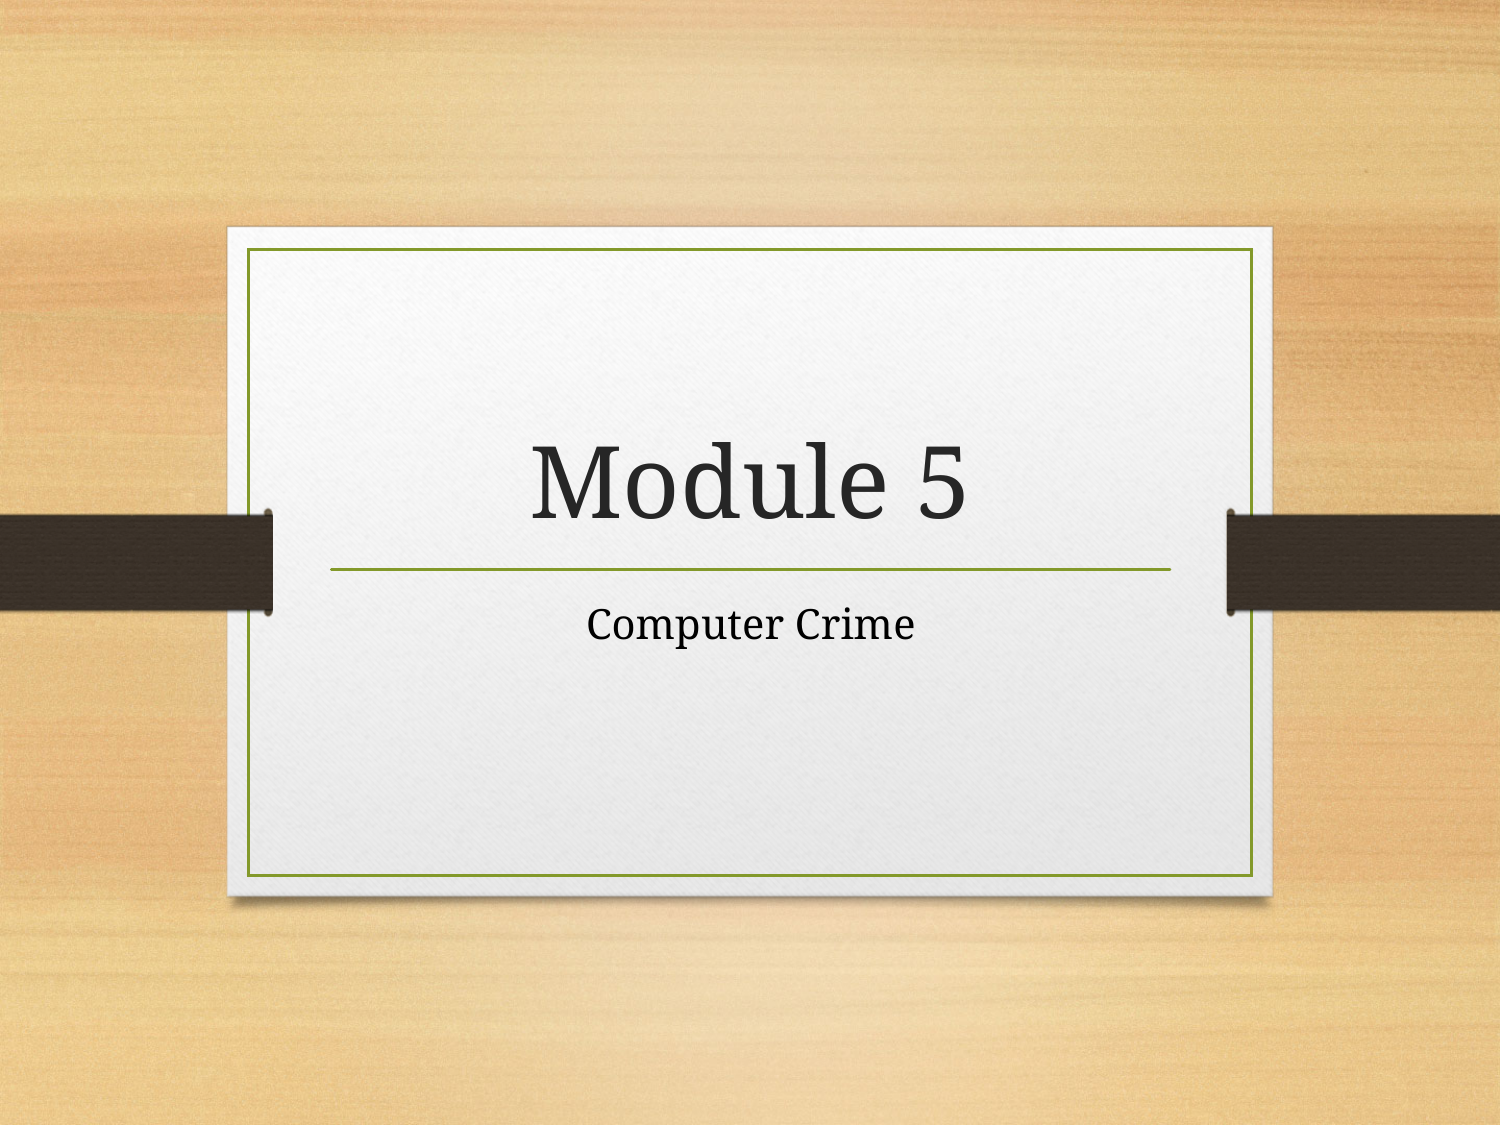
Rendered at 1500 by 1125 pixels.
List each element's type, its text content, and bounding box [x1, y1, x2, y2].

picture [0, 0, 1500, 1125]
title Module 5 [315, 297, 1187, 546]
subtitle Computer Crime [315, 590, 1187, 817]
